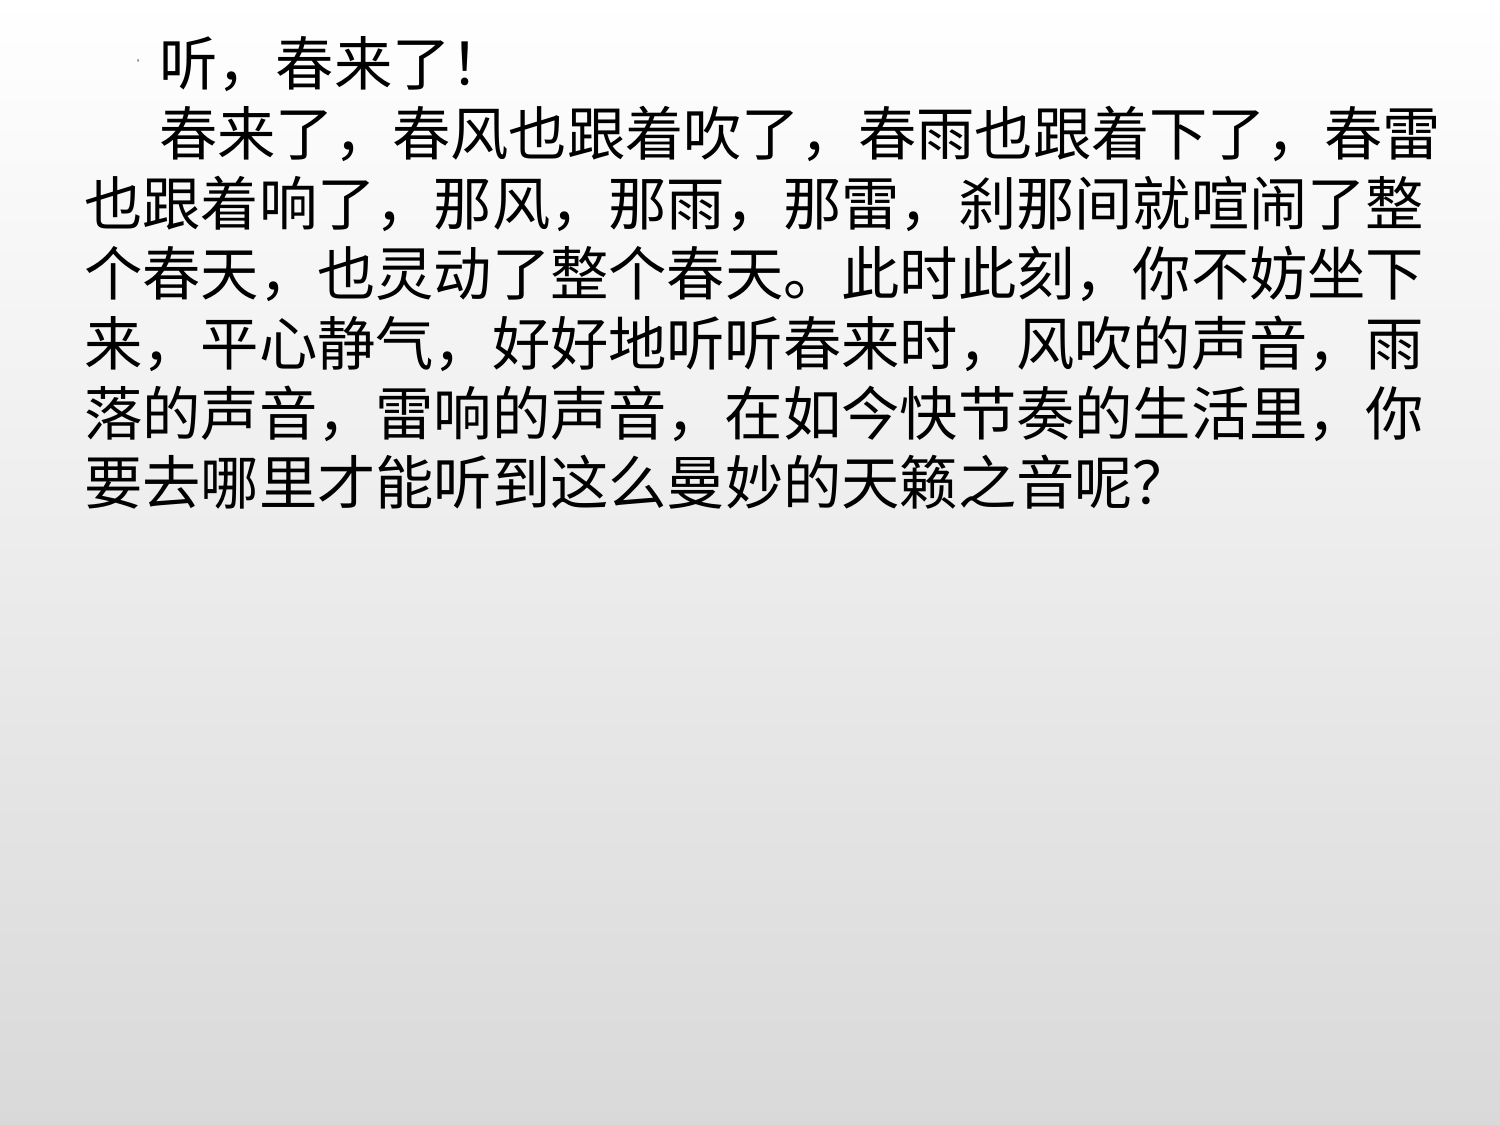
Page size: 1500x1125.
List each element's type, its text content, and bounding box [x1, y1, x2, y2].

text_box 听，春来了！ 春来了，春风也跟着吹了，春雨也跟着下了，春雷也跟着响了，那风，那雨，那雷，刹那间就喧闹了整个春天，也灵动了整个春天。此时此刻，你不妨坐下来，平心静气，好好地听听春来时，风吹的声音，雨落的声音，雷响的声音，在如今快节奏的生活里，你要去哪里才能听到这么曼妙的天籁之音呢？ [69, 19, 1479, 525]
